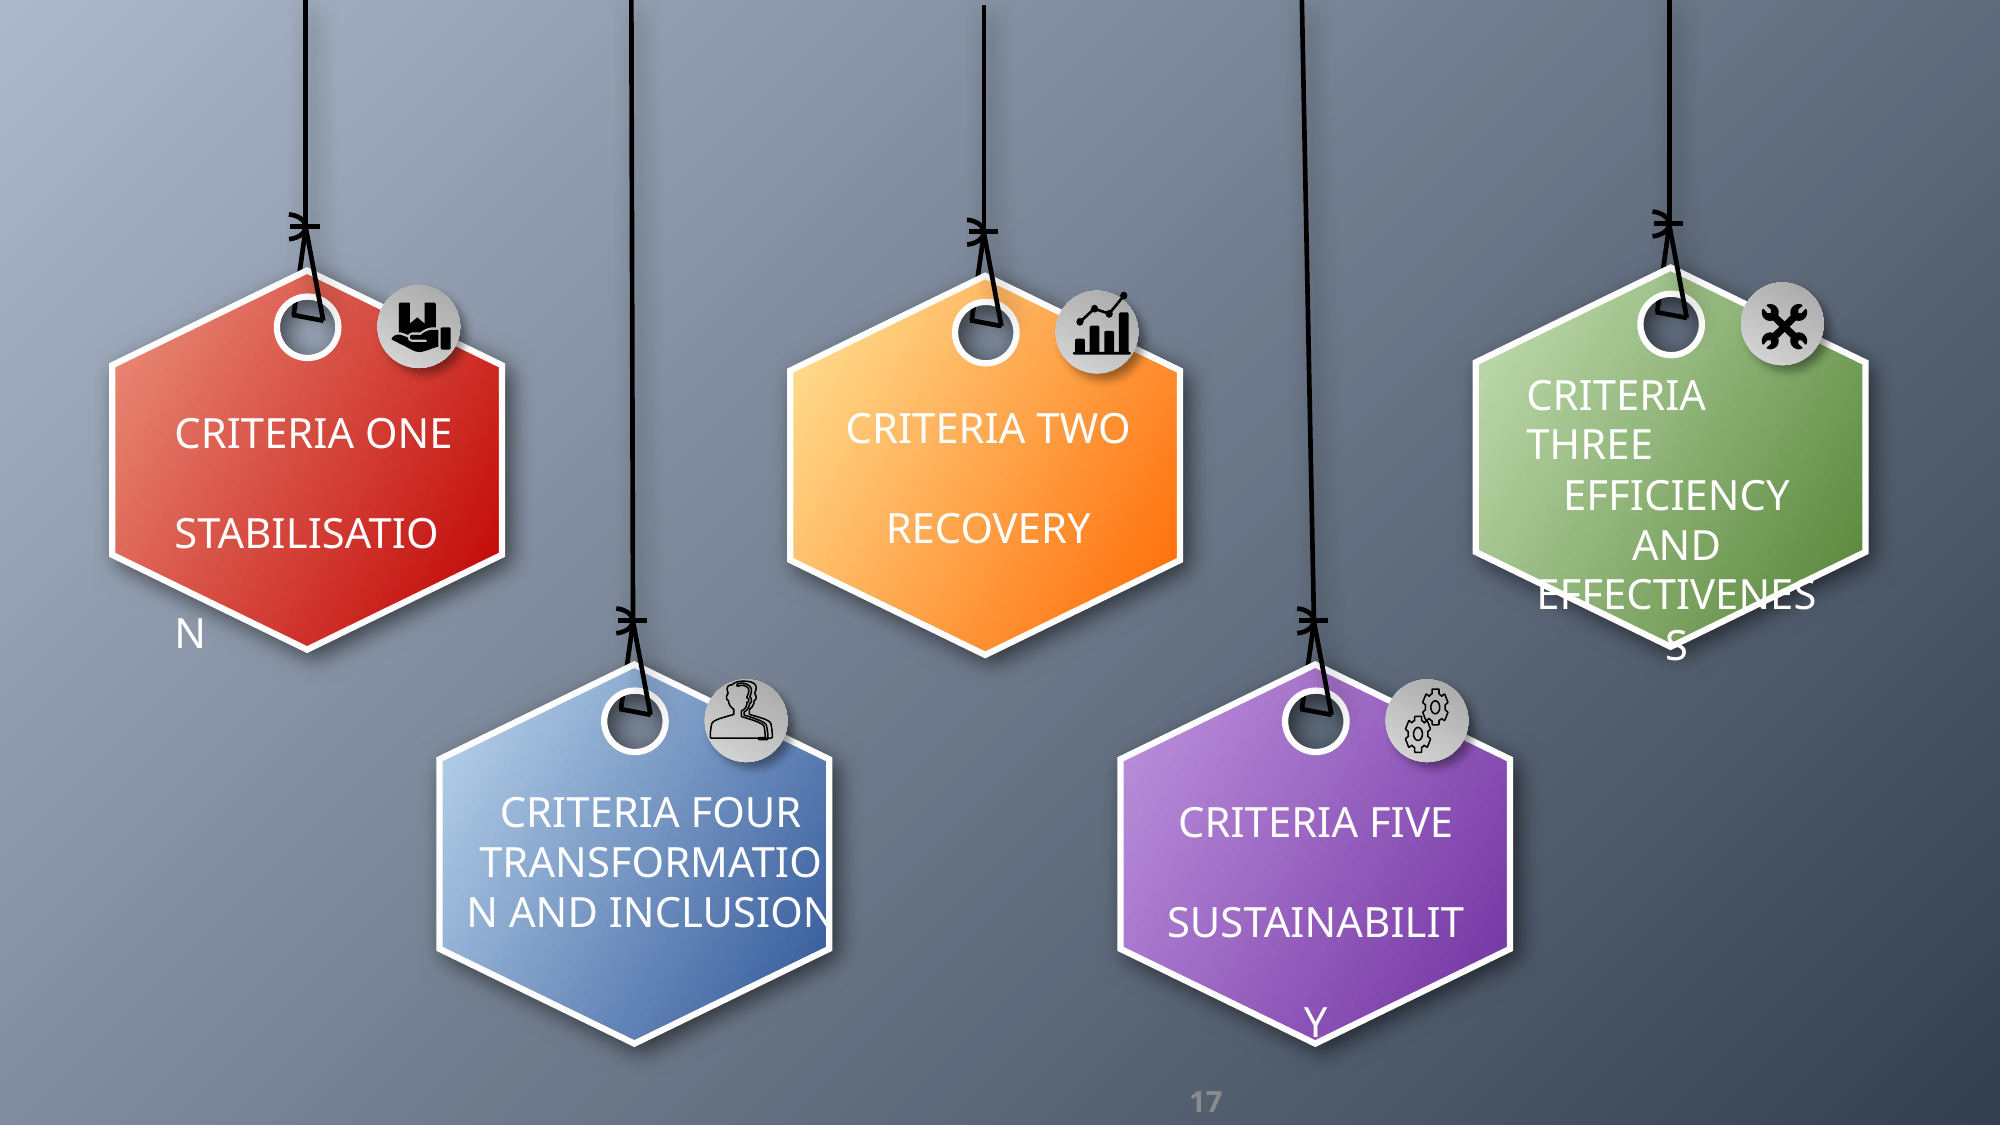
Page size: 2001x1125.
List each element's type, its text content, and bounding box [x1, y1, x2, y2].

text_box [1301, 0, 1315, 620]
text_box [1013, 291, 1060, 344]
text_box [1161, 670, 1301, 738]
text_box [703, 678, 789, 764]
text_box [1132, 308, 1140, 344]
text_box [613, 607, 631, 634]
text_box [1300, 708, 1332, 715]
text_box [1650, 211, 1669, 237]
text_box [1313, 621, 1332, 708]
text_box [971, 232, 983, 320]
text_box [286, 213, 305, 240]
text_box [1669, 224, 1687, 311]
text_box [1481, 743, 1512, 965]
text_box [1405, 689, 1448, 753]
text_box CRITERIA TWO RECOVERY [829, 344, 1148, 559]
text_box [970, 320, 1002, 327]
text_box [633, 621, 651, 708]
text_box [292, 314, 324, 321]
text_box [1384, 678, 1470, 738]
text_box [789, 350, 1182, 657]
text_box [1739, 281, 1825, 360]
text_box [1655, 311, 1687, 318]
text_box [619, 708, 651, 715]
text_box CRITERIA THREE EFFICIENCY AND EFFECTIVENESS [1511, 360, 1842, 676]
text_box CRITERIA ONE STABILISATION [159, 349, 470, 665]
text_box [111, 276, 293, 579]
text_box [293, 227, 305, 314]
text_box [736, 683, 768, 740]
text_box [1657, 224, 1669, 311]
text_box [1072, 291, 1132, 355]
text_box [1340, 680, 1390, 738]
text_box [1474, 273, 1751, 571]
text_box [842, 281, 971, 344]
slide_number 17 [981, 1073, 1431, 1125]
text_box [1761, 304, 1808, 350]
text_box [376, 284, 462, 349]
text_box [620, 621, 633, 708]
text_box [438, 670, 831, 1045]
text_box [710, 681, 773, 739]
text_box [983, 232, 1002, 320]
text_box [964, 219, 983, 246]
text_box [1119, 743, 1151, 965]
text_box CRITERIA FIVE SUSTAINABILITY [1151, 738, 1481, 1053]
text_box [470, 349, 503, 572]
text_box [327, 285, 381, 349]
text_box CRITERIA FOUR TRANSFORMATION AND INCLUSION [451, 778, 850, 943]
text_box [1294, 607, 1301, 634]
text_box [1301, 622, 1313, 708]
text_box [1829, 346, 1867, 565]
text_box [1054, 297, 1072, 344]
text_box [391, 302, 451, 352]
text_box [305, 227, 324, 314]
